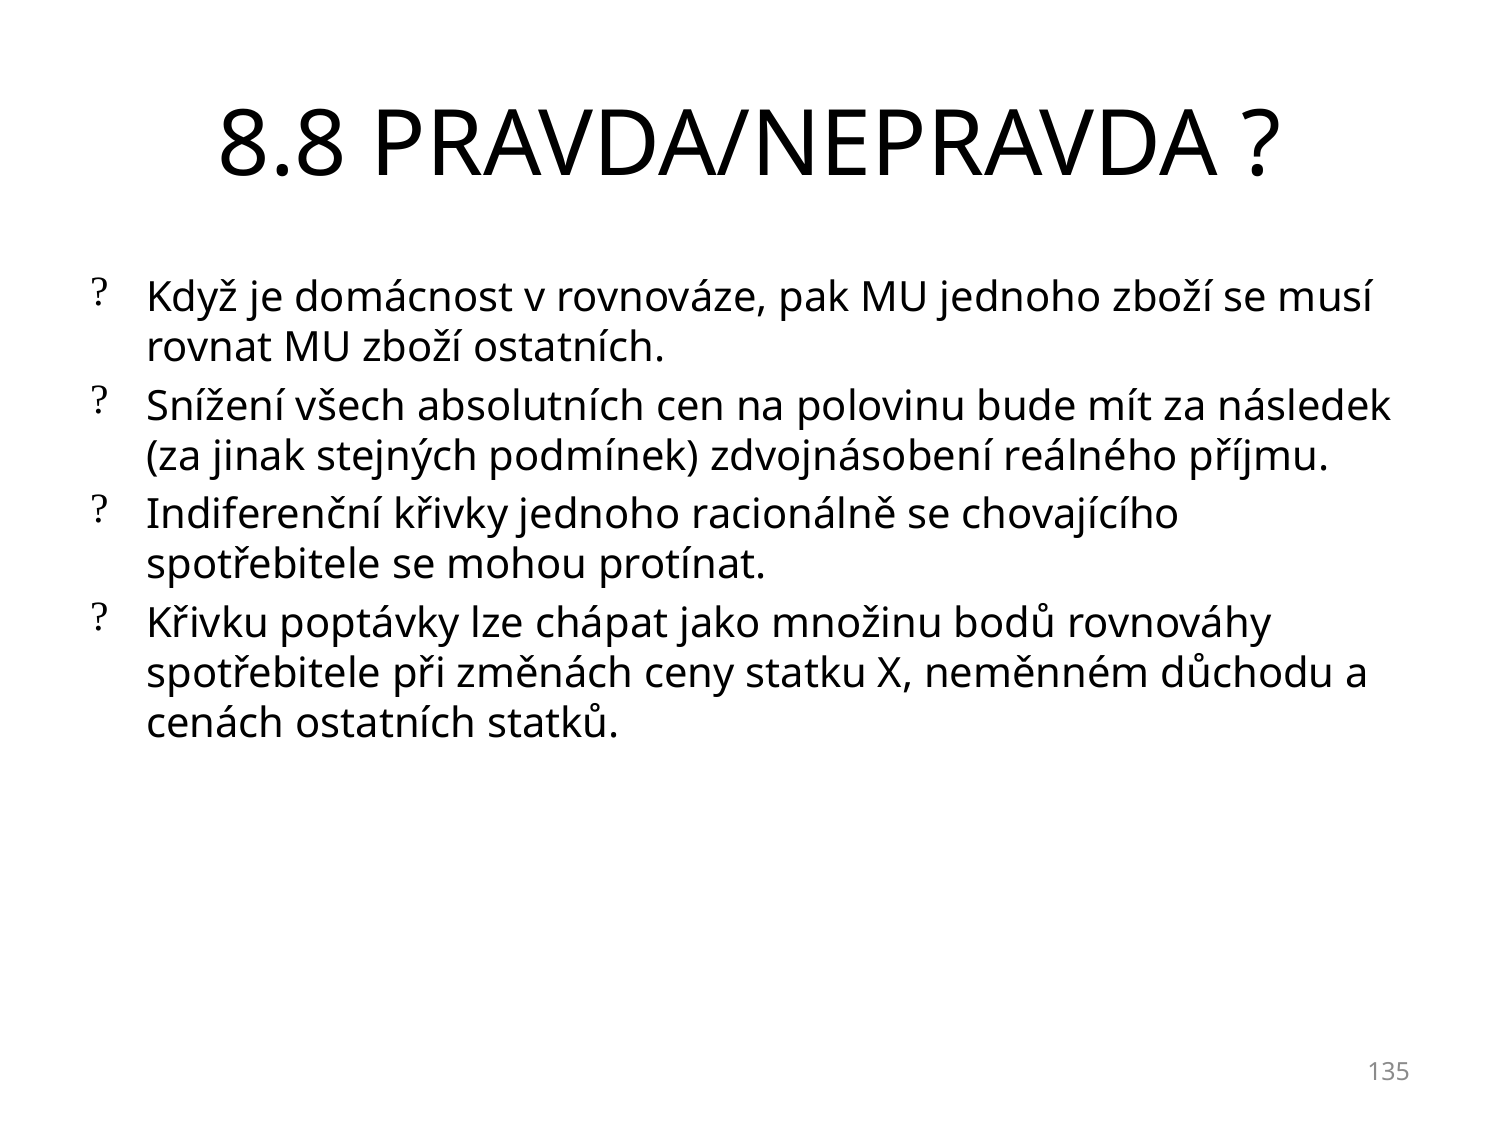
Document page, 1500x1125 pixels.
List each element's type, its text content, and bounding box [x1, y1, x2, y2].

title 8.8 PRAVDA/NEPRAVDA ? [75, 45, 1425, 233]
list Když je domácnost v rovnováze, pak MU jednoho zboží se musí rovnat MU zboží ostatních. Snížení všech absolutních cen na polovinu bude mít za následek (za jinak stejných podmínek) zdvojnásobení reálného příjmu. Indiferenční křivky jednoho racionálně se chovajícího spotřebitele se mohou protínat. Křivku poptávky lze chápat jako množinu bodů rovnováhy spotřebitele při změnách ceny statku X, neměnném důchodu a cenách ostatních statků. [75, 262, 1425, 1005]
slide_number 135 [1074, 1042, 1425, 1103]
